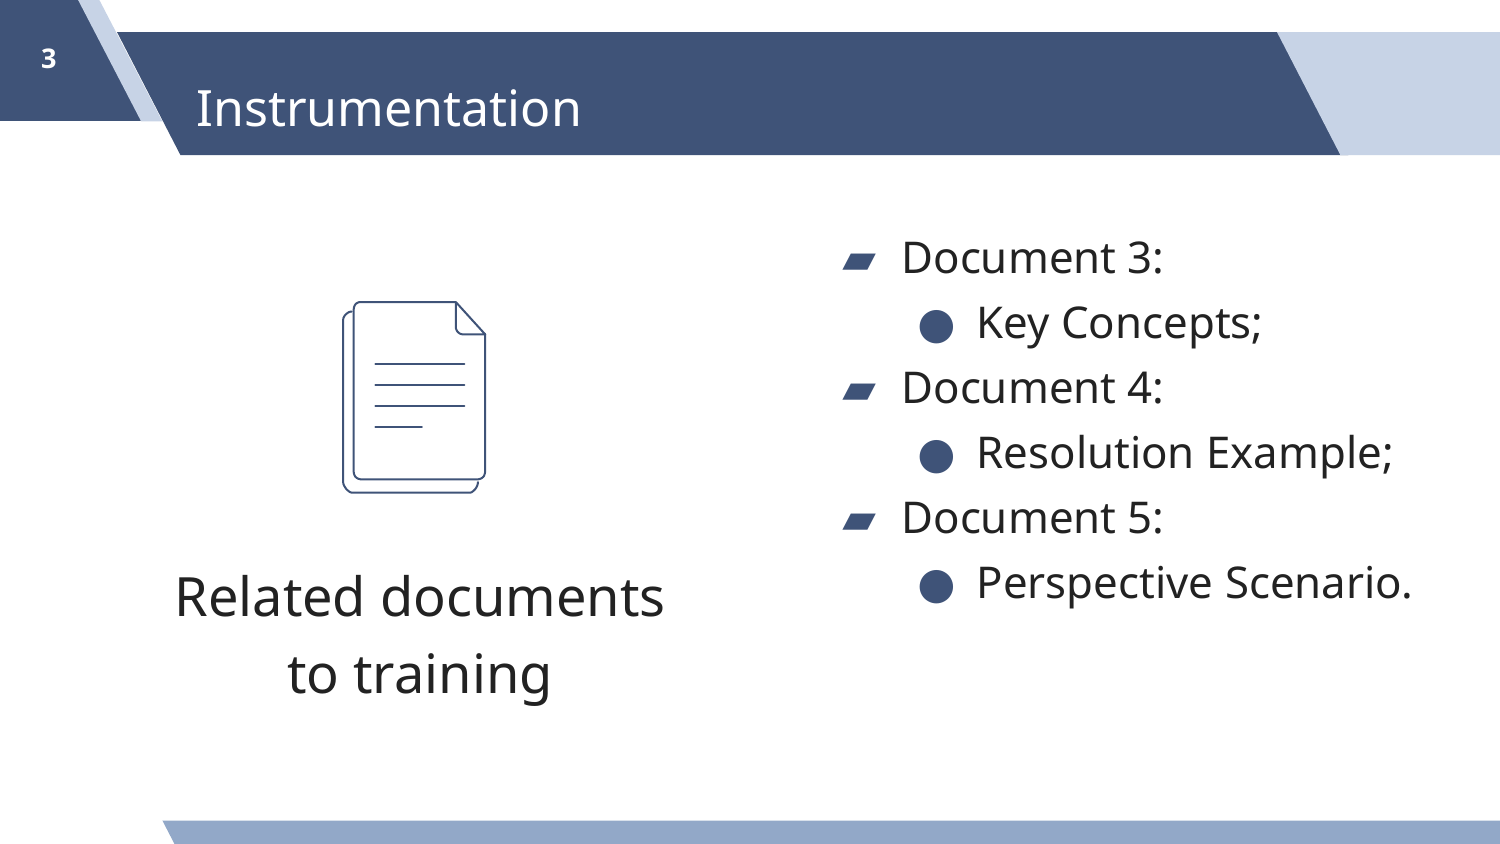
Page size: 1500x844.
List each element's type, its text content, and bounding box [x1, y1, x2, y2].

slide_number ‹#› [0, 0, 98, 121]
title Instrumentation [181, 45, 1285, 169]
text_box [342, 301, 486, 493]
list Related documents to training [118, 546, 723, 796]
list Document 3: Key Concepts; Document 4: Resolution Example; Document 5: Perspective Scenario. [811, 215, 1481, 476]
